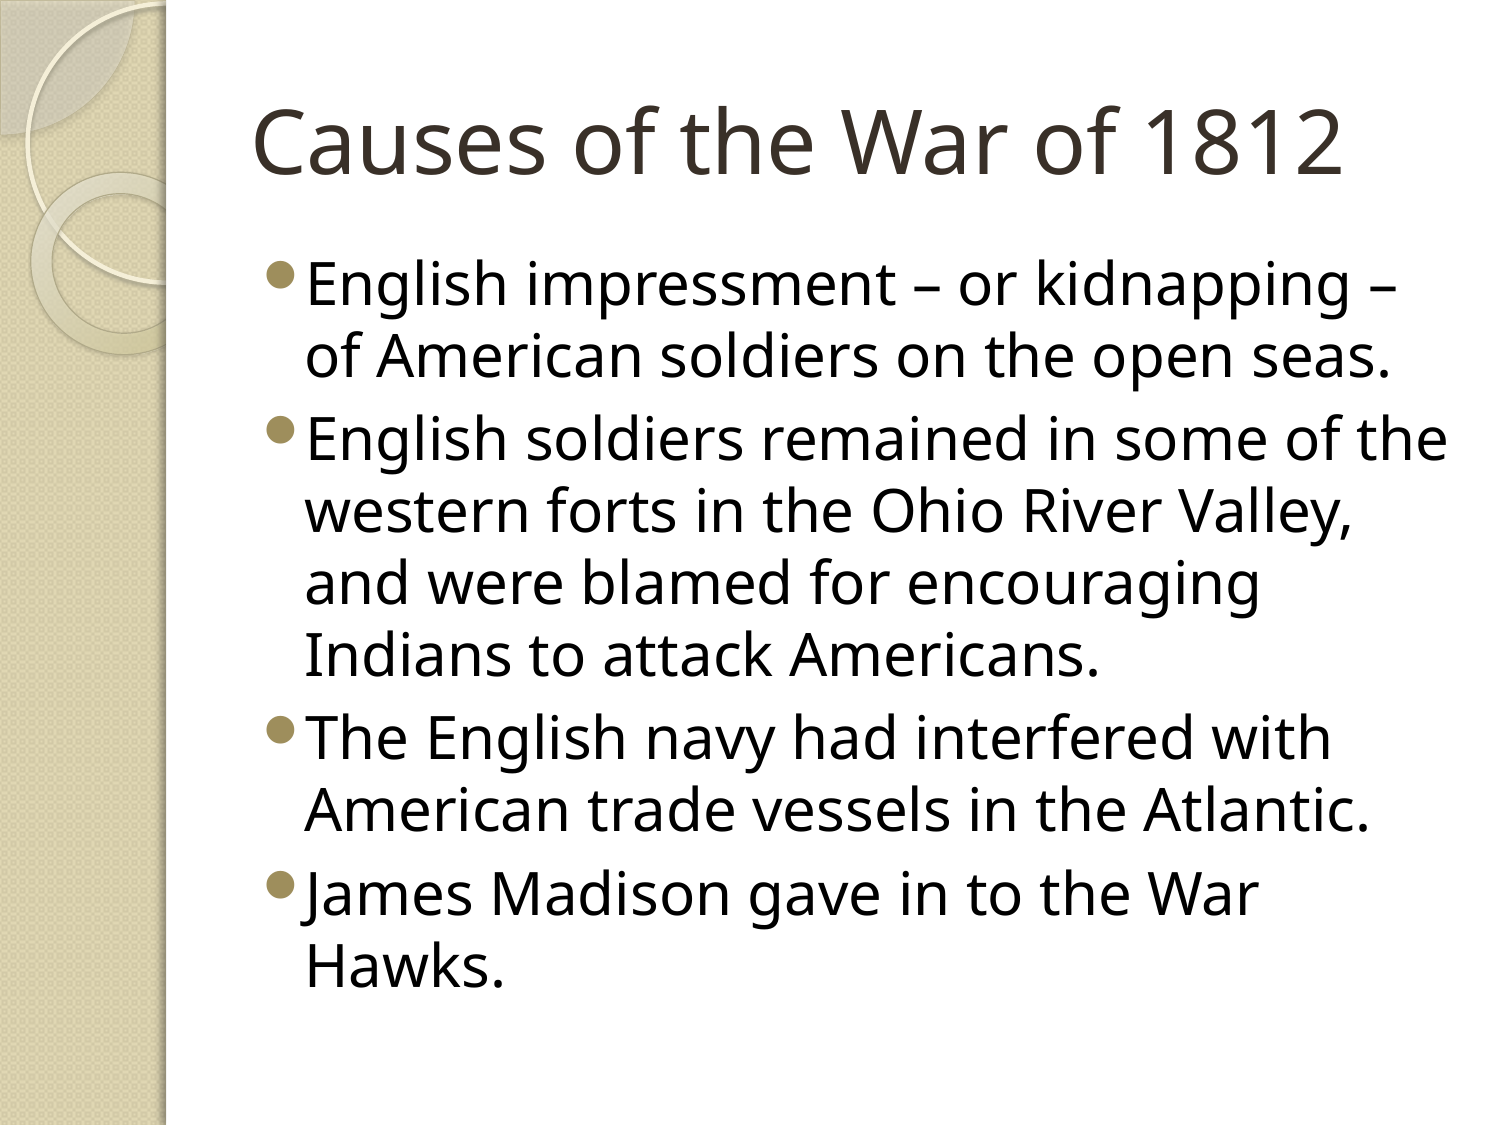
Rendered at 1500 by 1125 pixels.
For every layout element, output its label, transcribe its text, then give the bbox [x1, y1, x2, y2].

title Causes of the War of 1812 [235, 45, 1466, 233]
list English impressment – or kidnapping – of American soldiers on the open seas. English soldiers remained in some of the western forts in the Ohio River Valley, and were blamed for encouraging Indians to attack Americans. The English navy had interfered with American trade vessels in the Atlantic. James Madison gave in to the War Hawks. [235, 237, 1466, 1025]
